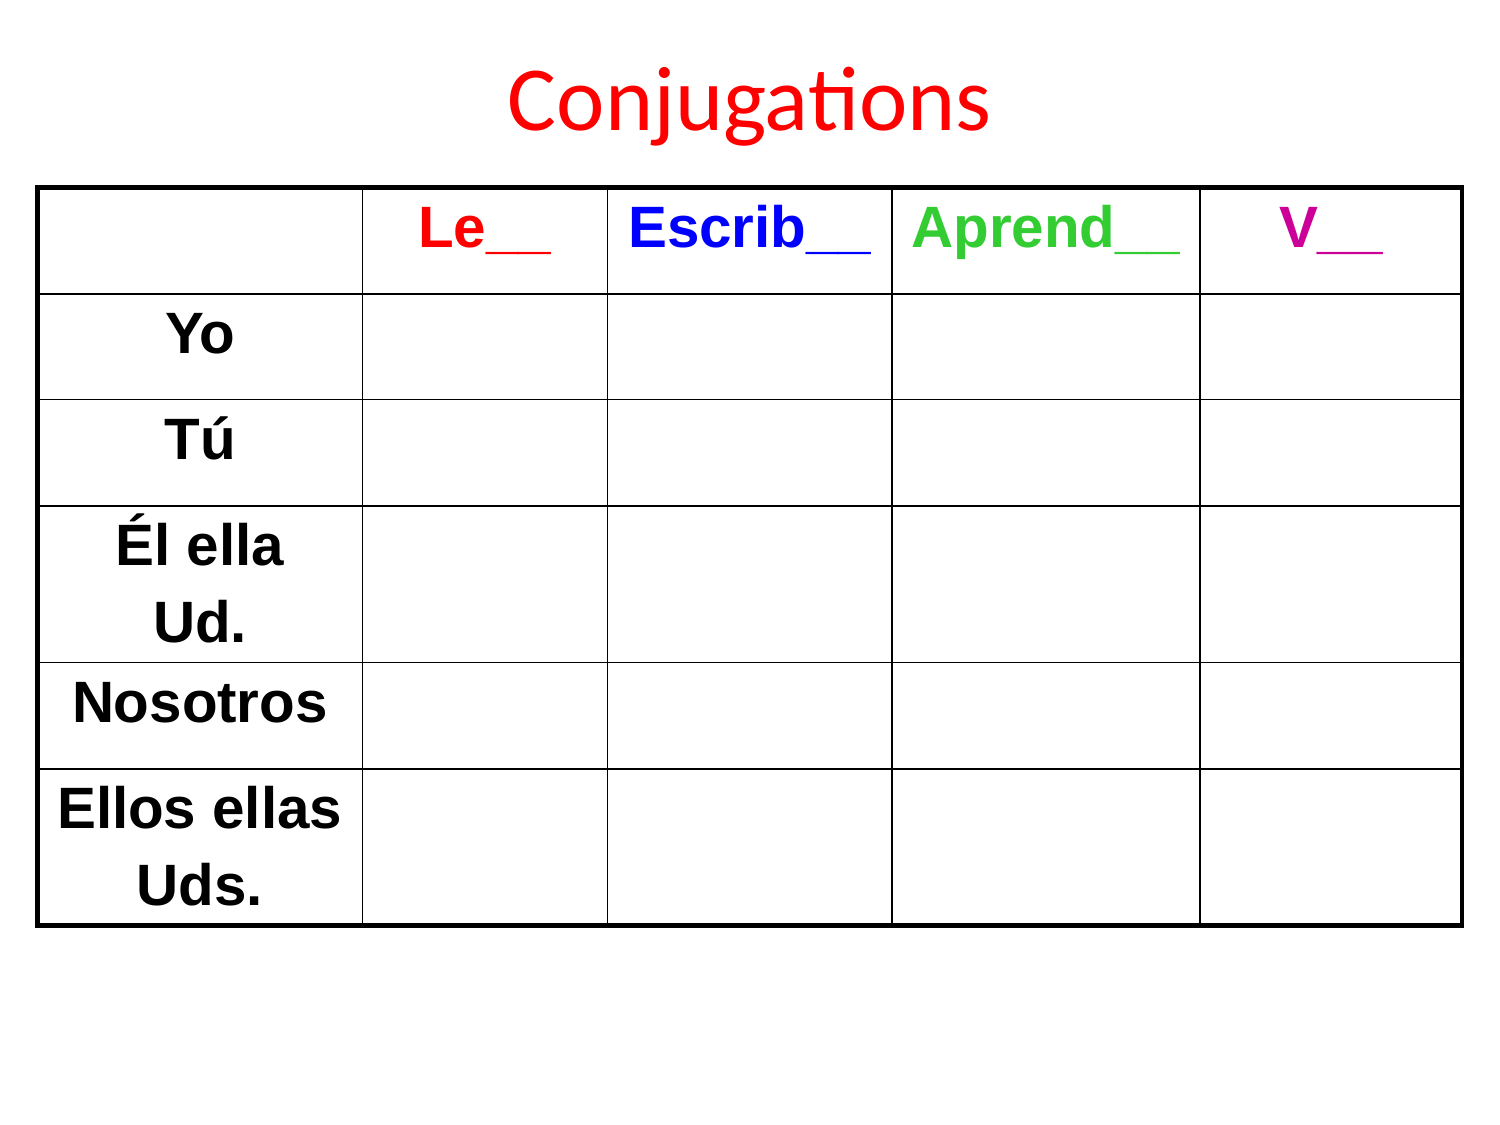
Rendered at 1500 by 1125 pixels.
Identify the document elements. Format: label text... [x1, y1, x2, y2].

table_header V__ [1201, 190, 1460, 293]
table_cell [363, 663, 607, 768]
table_cell [1201, 507, 1460, 662]
table_cell [363, 295, 607, 399]
table_cell Él ella Ud. [40, 507, 362, 662]
table_cell [1201, 295, 1460, 399]
table_cell [363, 400, 607, 505]
table_cell [1201, 400, 1460, 505]
table_cell Ellos ellas Uds. [40, 770, 362, 923]
table_cell [893, 295, 1199, 399]
title Conjugations [75, 0, 1425, 185]
table_cell Nosotros [40, 663, 362, 768]
table_cell [893, 663, 1199, 768]
table_cell [893, 770, 1199, 923]
table_cell [363, 770, 607, 923]
table_cell [893, 400, 1199, 505]
table_header Escrib__ [608, 190, 891, 293]
table_cell [608, 770, 891, 923]
table_cell [608, 400, 891, 505]
table_cell [608, 663, 891, 768]
table_cell Tú [40, 400, 362, 505]
table_cell [1201, 770, 1460, 923]
table_cell [1201, 663, 1460, 768]
table_cell Yo [40, 295, 362, 399]
table_cell [608, 507, 891, 662]
table_cell [363, 507, 607, 662]
table_header Aprend__ [893, 190, 1199, 293]
table_cell [608, 295, 891, 399]
table_header Le__ [363, 190, 607, 293]
table_cell [893, 507, 1199, 662]
table_header [40, 190, 362, 293]
